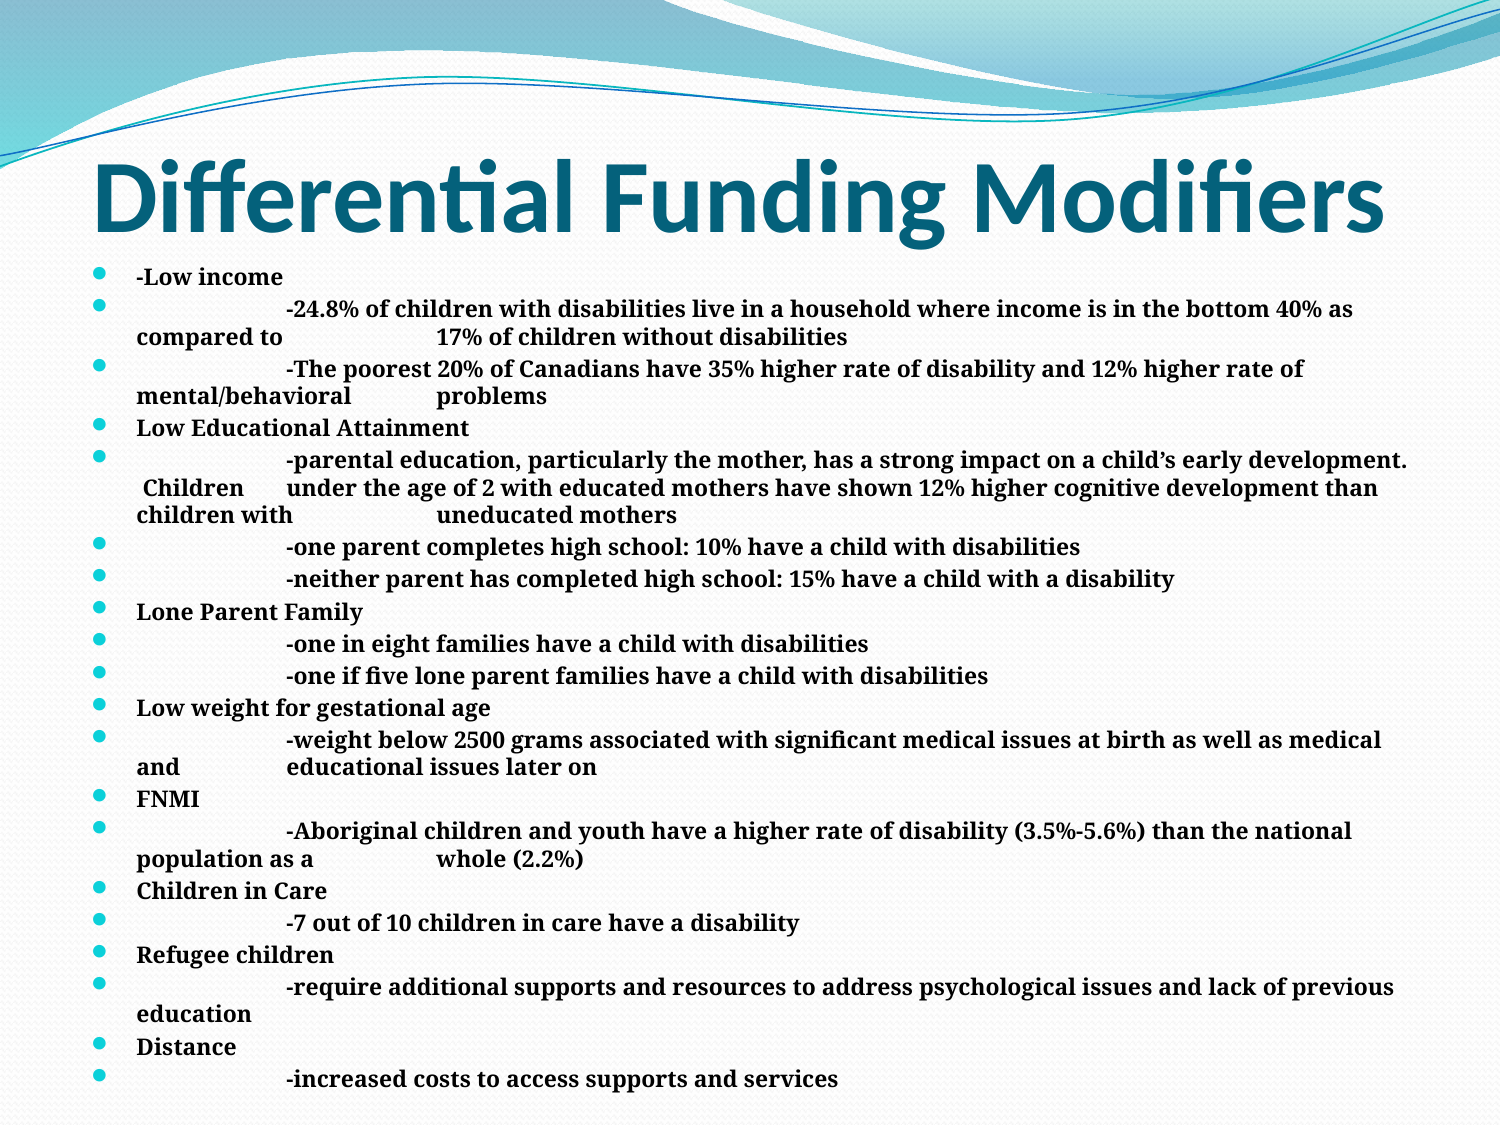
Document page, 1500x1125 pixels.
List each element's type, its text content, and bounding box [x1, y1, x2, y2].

list -Low income -24.8% of children with disabilities live in a household where income is in the bottom 40% as compared to 17% of children without disabilities -The poorest 20% of Canadians have 35% higher rate of disability and 12% higher rate of mental/behavioral problems Low Educational Attainment -parental education, particularly the mother, has a strong impact on a child’s early development. Children under the age of 2 with educated mothers have shown 12% higher cognitive development than children with uneducated mothers -one parent completes high school: 10% have a child with disabilities -neither parent has completed high school: 15% have a child with a disability Lone Parent Family -one in eight families have a child with disabilities -one if five lone parent families have a child with disabilities Low weight for gestational age -weight below 2500 grams associated with significant medical issues at birth as well as medical and educational issues later on FNMI -Aboriginal children and youth have a higher rate of disability (3.5%-5.6%) than the national population as a whole (2.2%) Children in Care -7 out of 10 children in care have a disability Refugee children -require additional supports and resources to address psychological issues and lack of previous education Distance -increased costs to access supports and services [76, 255, 1427, 1125]
title Differential Funding Modifiers [64, 66, 1415, 254]
